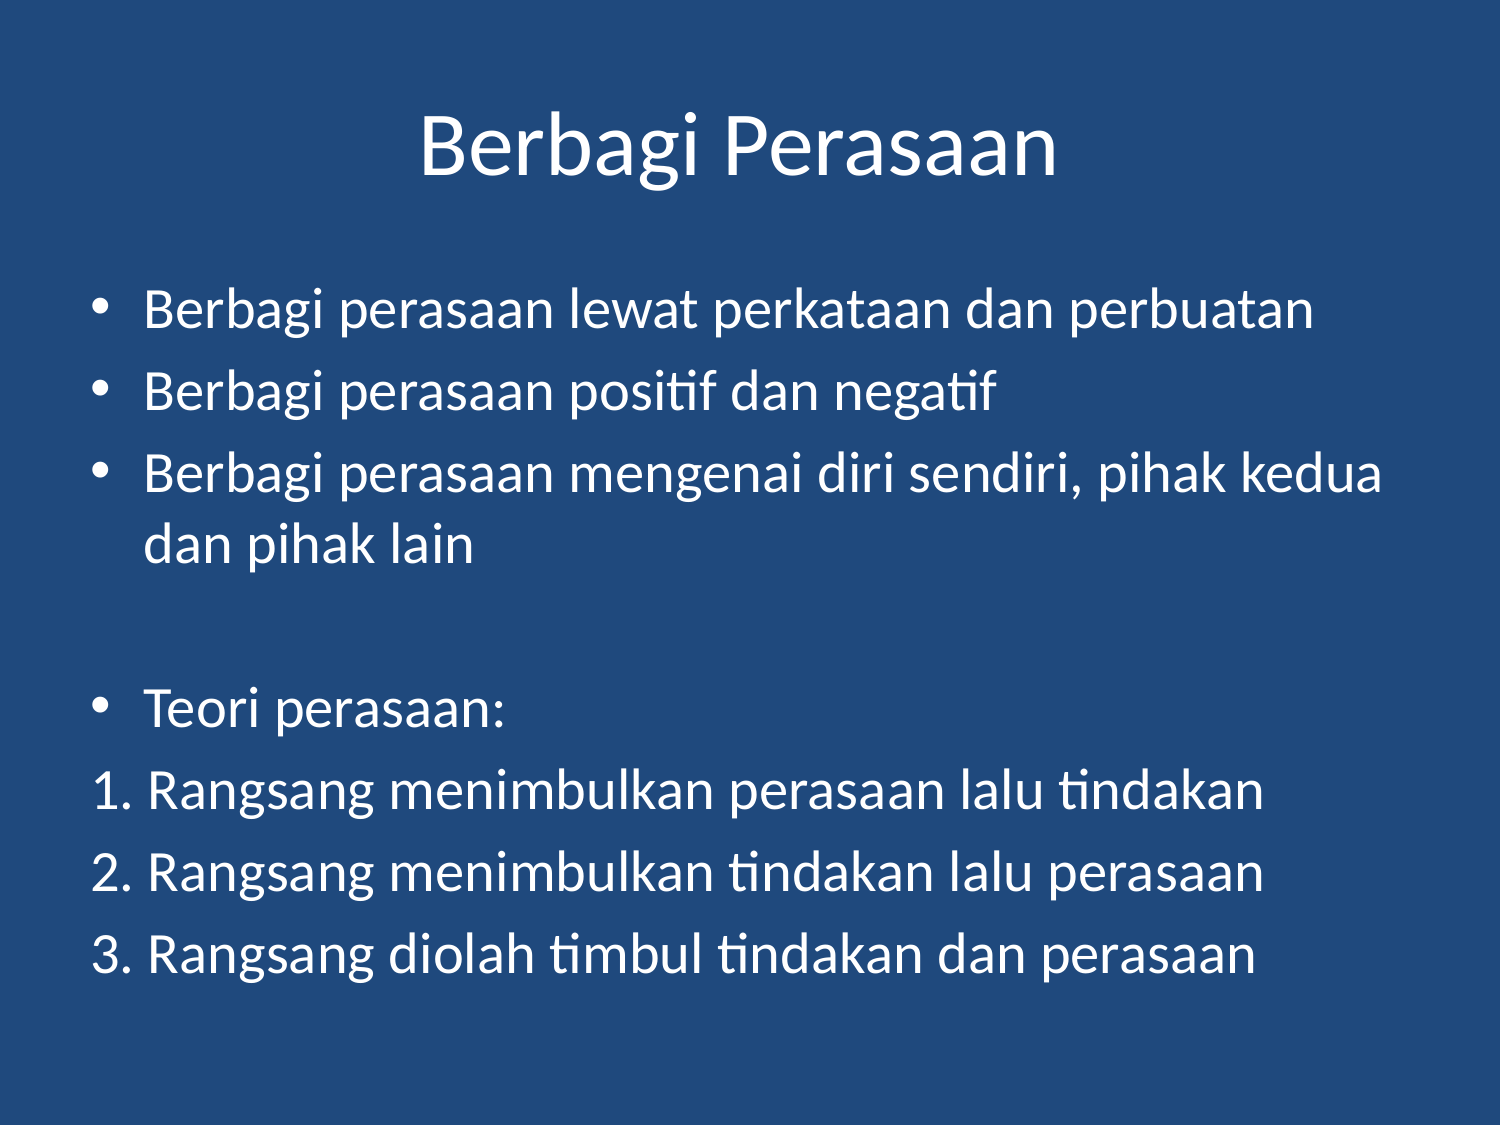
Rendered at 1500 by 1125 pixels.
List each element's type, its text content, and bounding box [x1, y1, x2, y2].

list Berbagi perasaan lewat perkataan dan perbuatan Berbagi perasaan positif dan negatif Berbagi perasaan mengenai diri sendiri, pihak kedua dan pihak lain Teori perasaan: 1. Rangsang menimbulkan perasaan lalu tindakan 2. Rangsang menimbulkan tindakan lalu perasaan 3. Rangsang diolah timbul tindakan dan perasaan [75, 262, 1425, 1005]
title Berbagi Perasaan [75, 45, 1425, 233]
